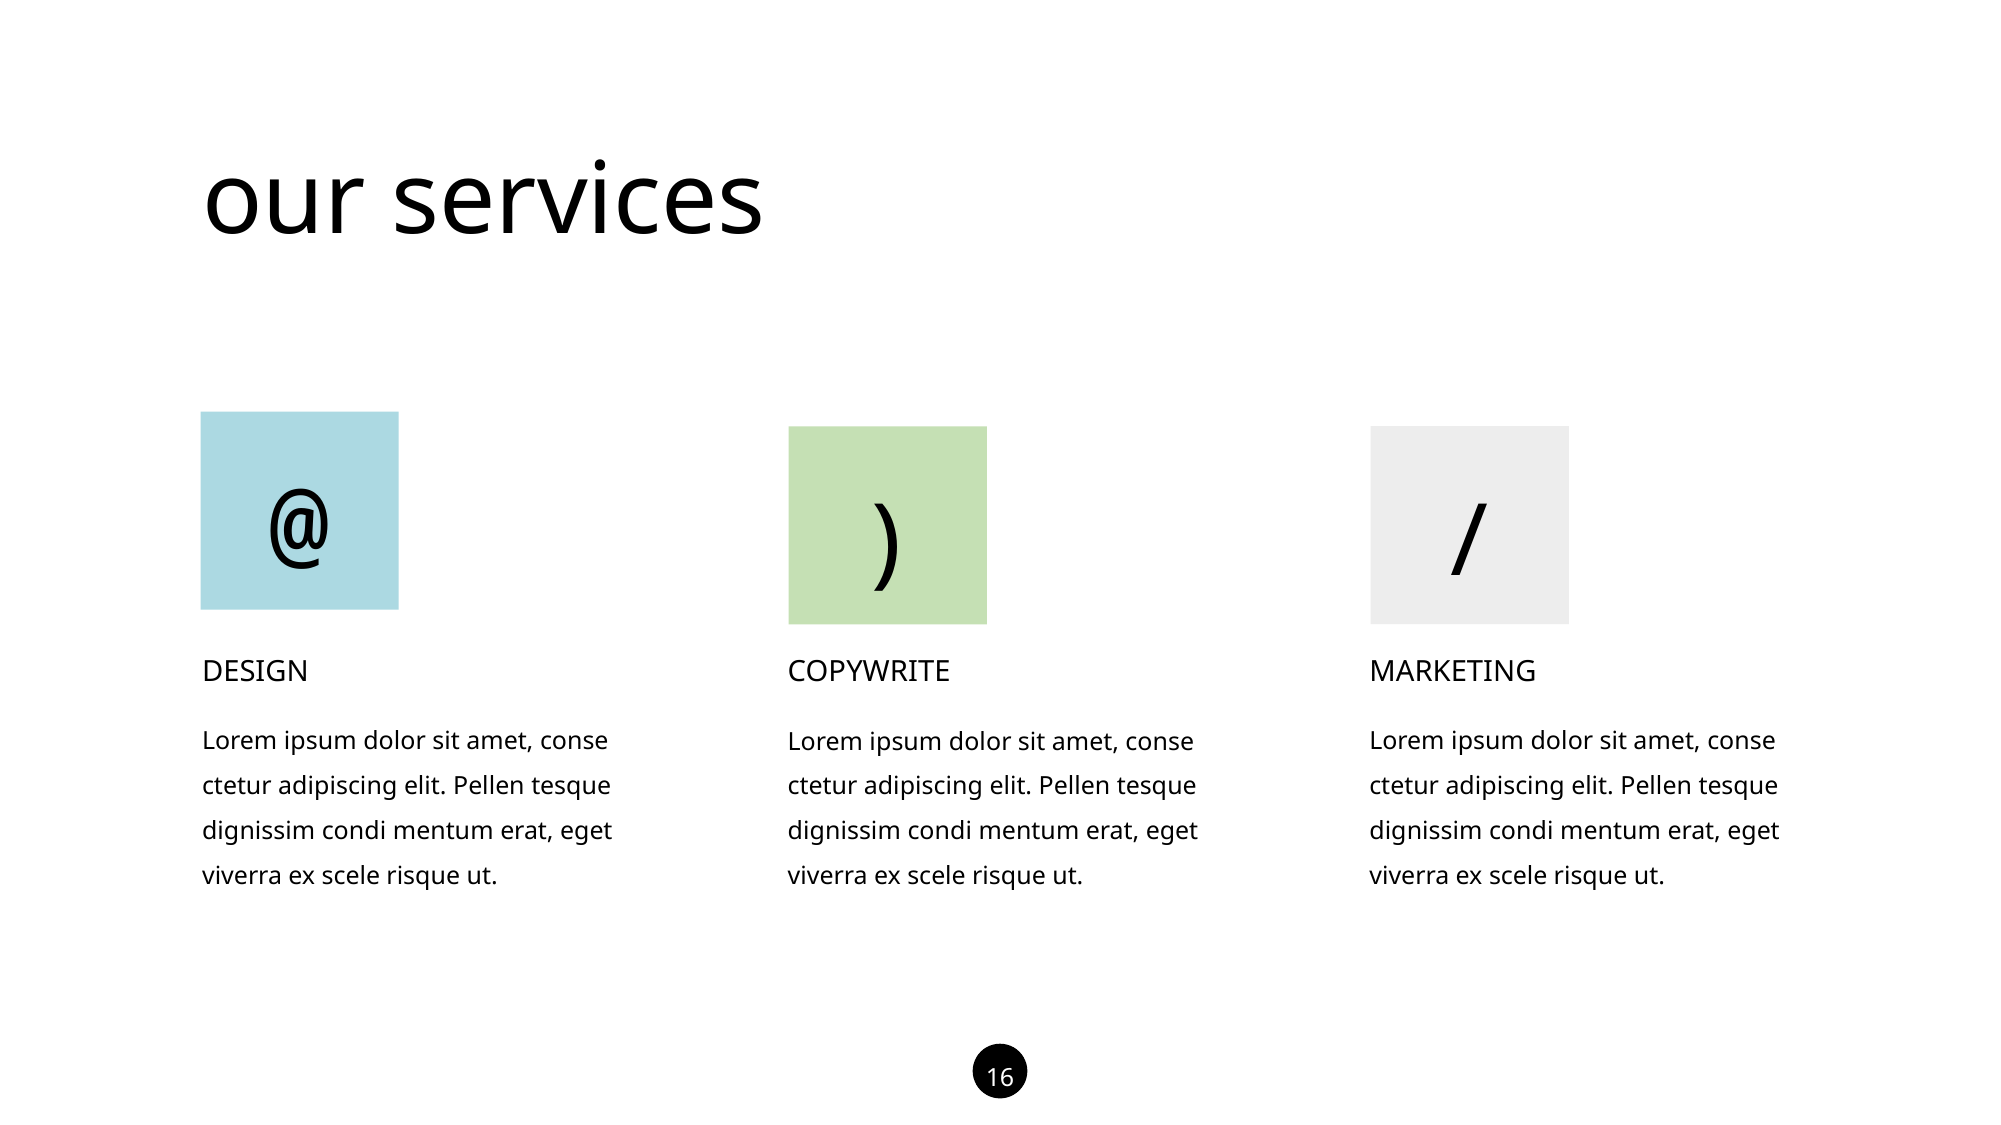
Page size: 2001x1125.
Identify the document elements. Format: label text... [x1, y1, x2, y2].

text_box / [1409, 468, 1531, 603]
text_box [200, 411, 400, 611]
text_box our services [187, 126, 825, 262]
text_box [788, 425, 988, 625]
text_box Lorem ipsum dolor sit amet, conse ctetur adipiscing elit. Pellen tesque dignissim condi mentum erat, eget viverra ex scele risque ut. [773, 702, 1227, 897]
text_box DESIGN [187, 644, 366, 695]
text_box ) [827, 468, 949, 603]
text_box COPYWRITE [772, 644, 1002, 695]
text_box Lorem ipsum dolor sit amet, conse ctetur adipiscing elit. Pellen tesque dignissim condi mentum erat, eget viverra ex scele risque ut. [187, 702, 646, 897]
text_box 16 [962, 1039, 1038, 1099]
text_box MARKETING [1354, 644, 1594, 695]
text_box [1370, 425, 1570, 625]
text_box @ [238, 453, 361, 589]
text_box Lorem ipsum dolor sit amet, conse ctetur adipiscing elit. Pellen tesque dignissim condi mentum erat, eget viverra ex scele risque ut. [1354, 702, 1809, 897]
